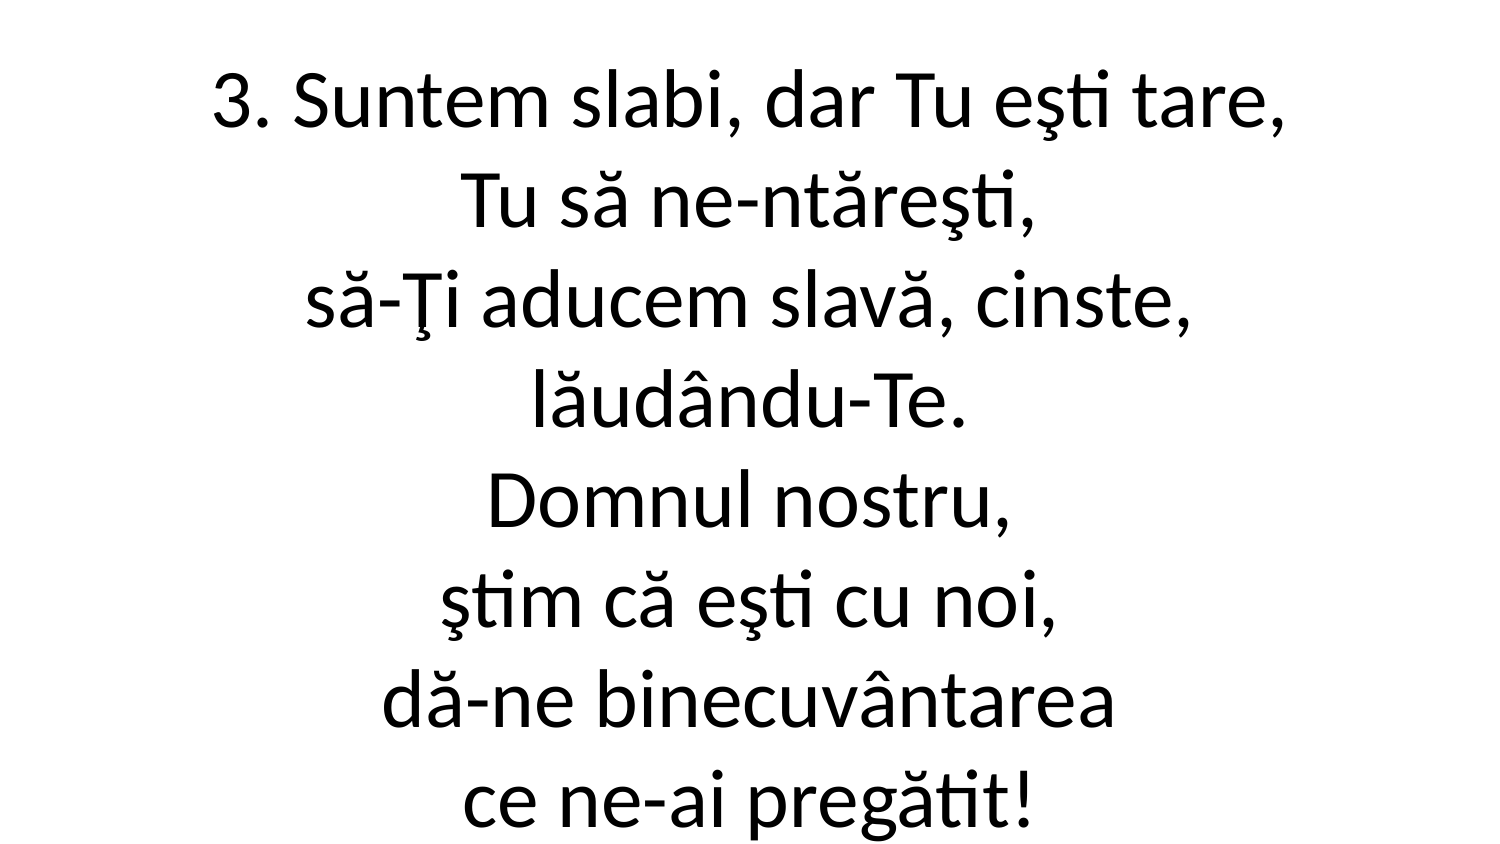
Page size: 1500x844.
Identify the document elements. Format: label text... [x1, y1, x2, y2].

text_box 3. Suntem slabi, dar Tu eşti tare, Tu să ne-ntăreşti, să-Ţi aducem slavă, cinste, lăudându-Te. Domnul nostru, ştim că eşti cu noi, dă-ne binecuvântarea ce ne-ai pregătit! [195, 0, 1305, 844]
